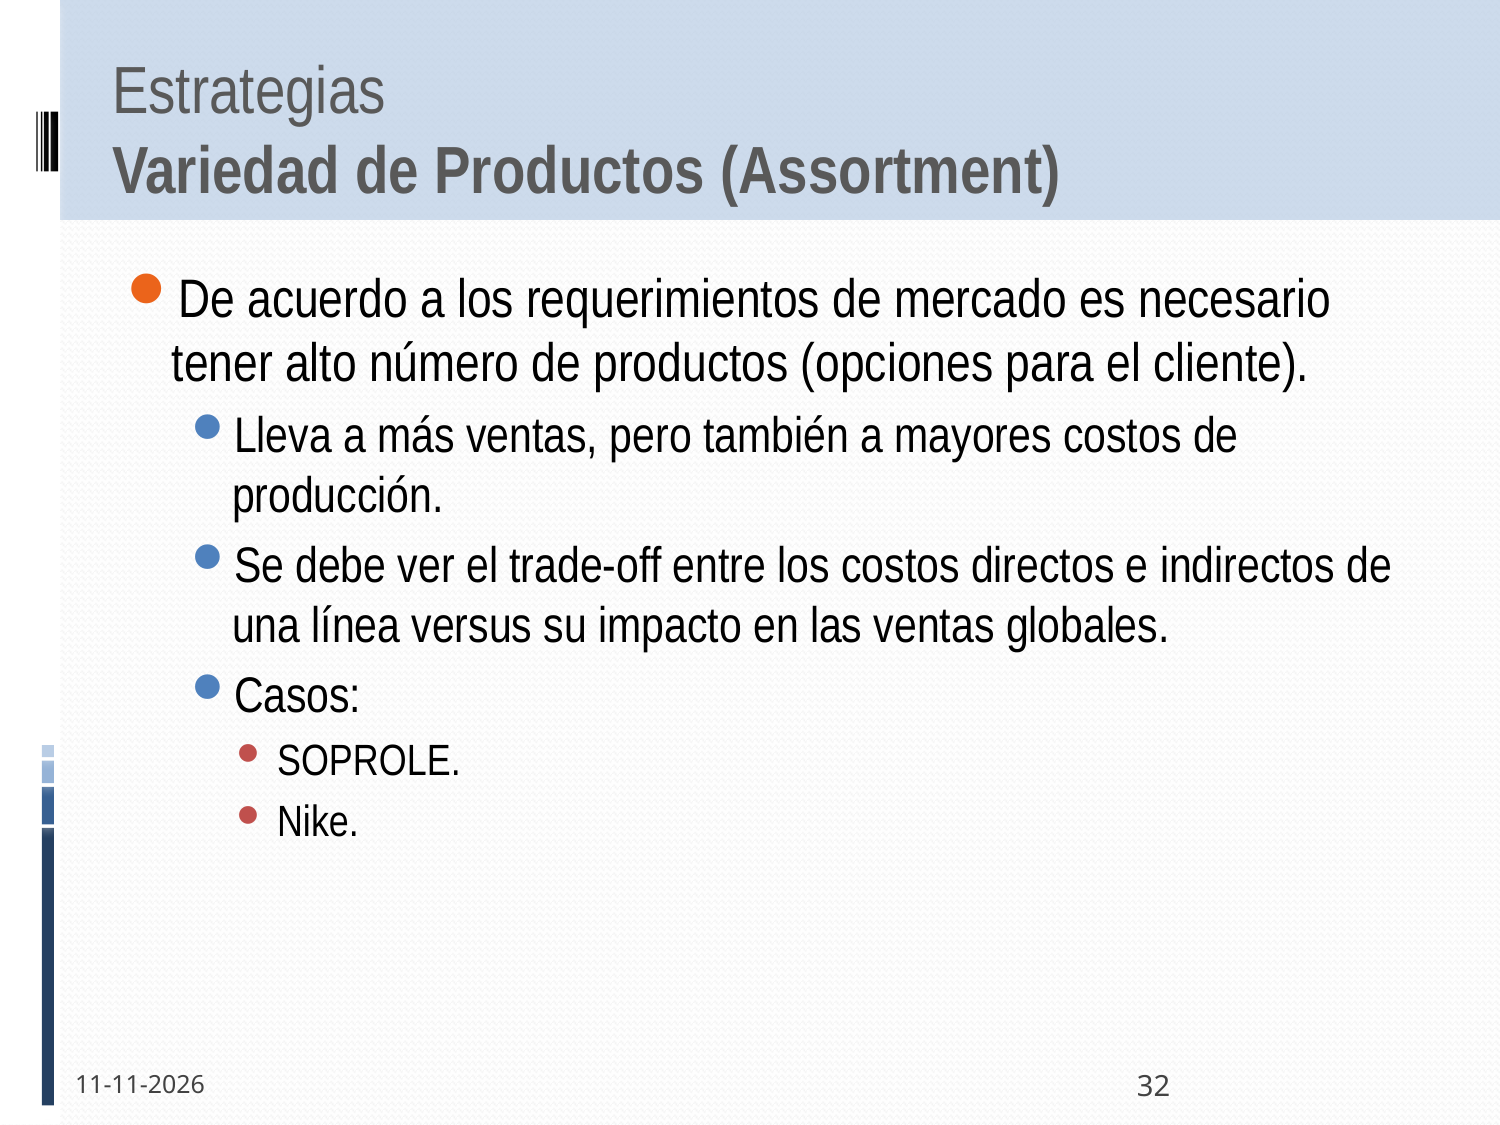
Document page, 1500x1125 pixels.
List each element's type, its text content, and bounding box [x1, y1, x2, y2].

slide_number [75, 1042, 243, 1103]
slide_number 32 [1045, 1046, 1171, 1107]
list De acuerdo a los requerimientos de mercado es necesario tener alto número de productos (opciones para el cliente). Lleva a más ventas, pero también a mayores costos de producción. Se debe ver el trade-off entre los costos directos e indirectos de una línea versus su impacto en las ventas globales. Casos: SOPROLE. Nike. [111, 255, 1436, 1038]
title Estrategias Variedad de Productos (Assortment) [111, 18, 1436, 207]
